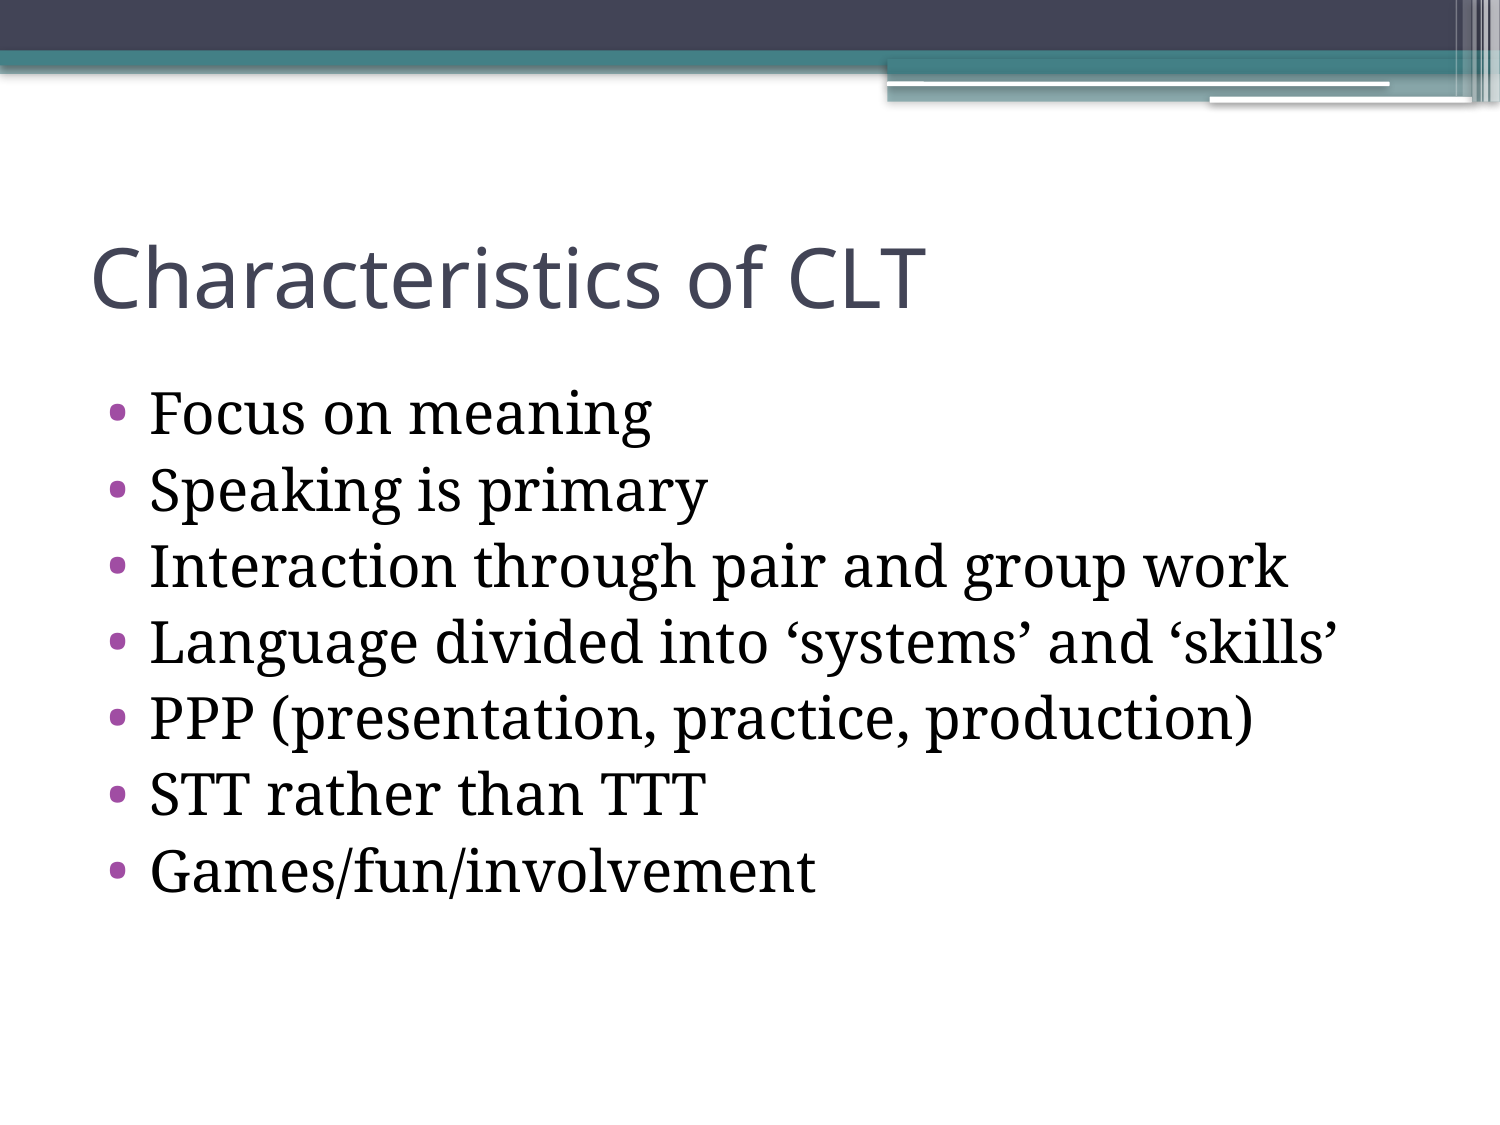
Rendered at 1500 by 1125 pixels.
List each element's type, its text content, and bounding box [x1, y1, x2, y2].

list Focus on meaning Speaking is primary Interaction through pair and group work Language divided into ‘systems’ and ‘skills’ PPP (presentation, practice, production) STT rather than TTT Games/fun/involvement [75, 368, 1425, 1079]
title Characteristics of CLT [75, 187, 1425, 363]
